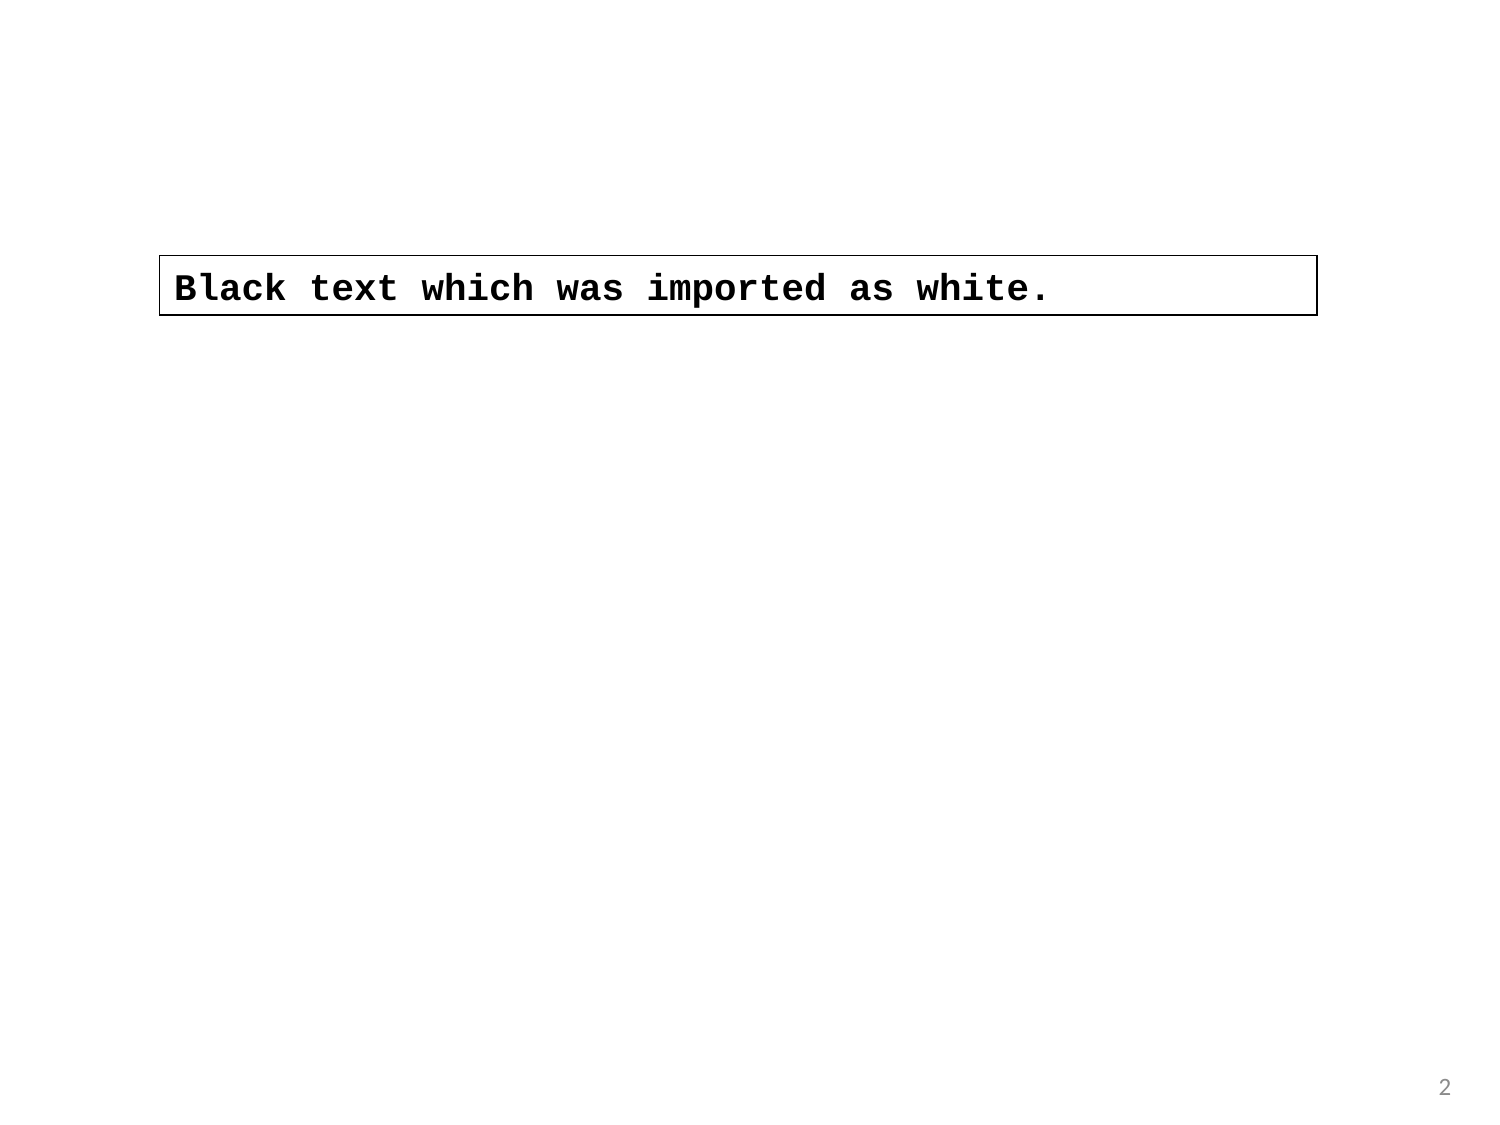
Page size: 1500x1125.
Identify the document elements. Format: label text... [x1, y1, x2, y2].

slide_number 2 [1345, 1062, 1467, 1108]
text_box Black text which was imported as white. [159, 255, 1317, 315]
